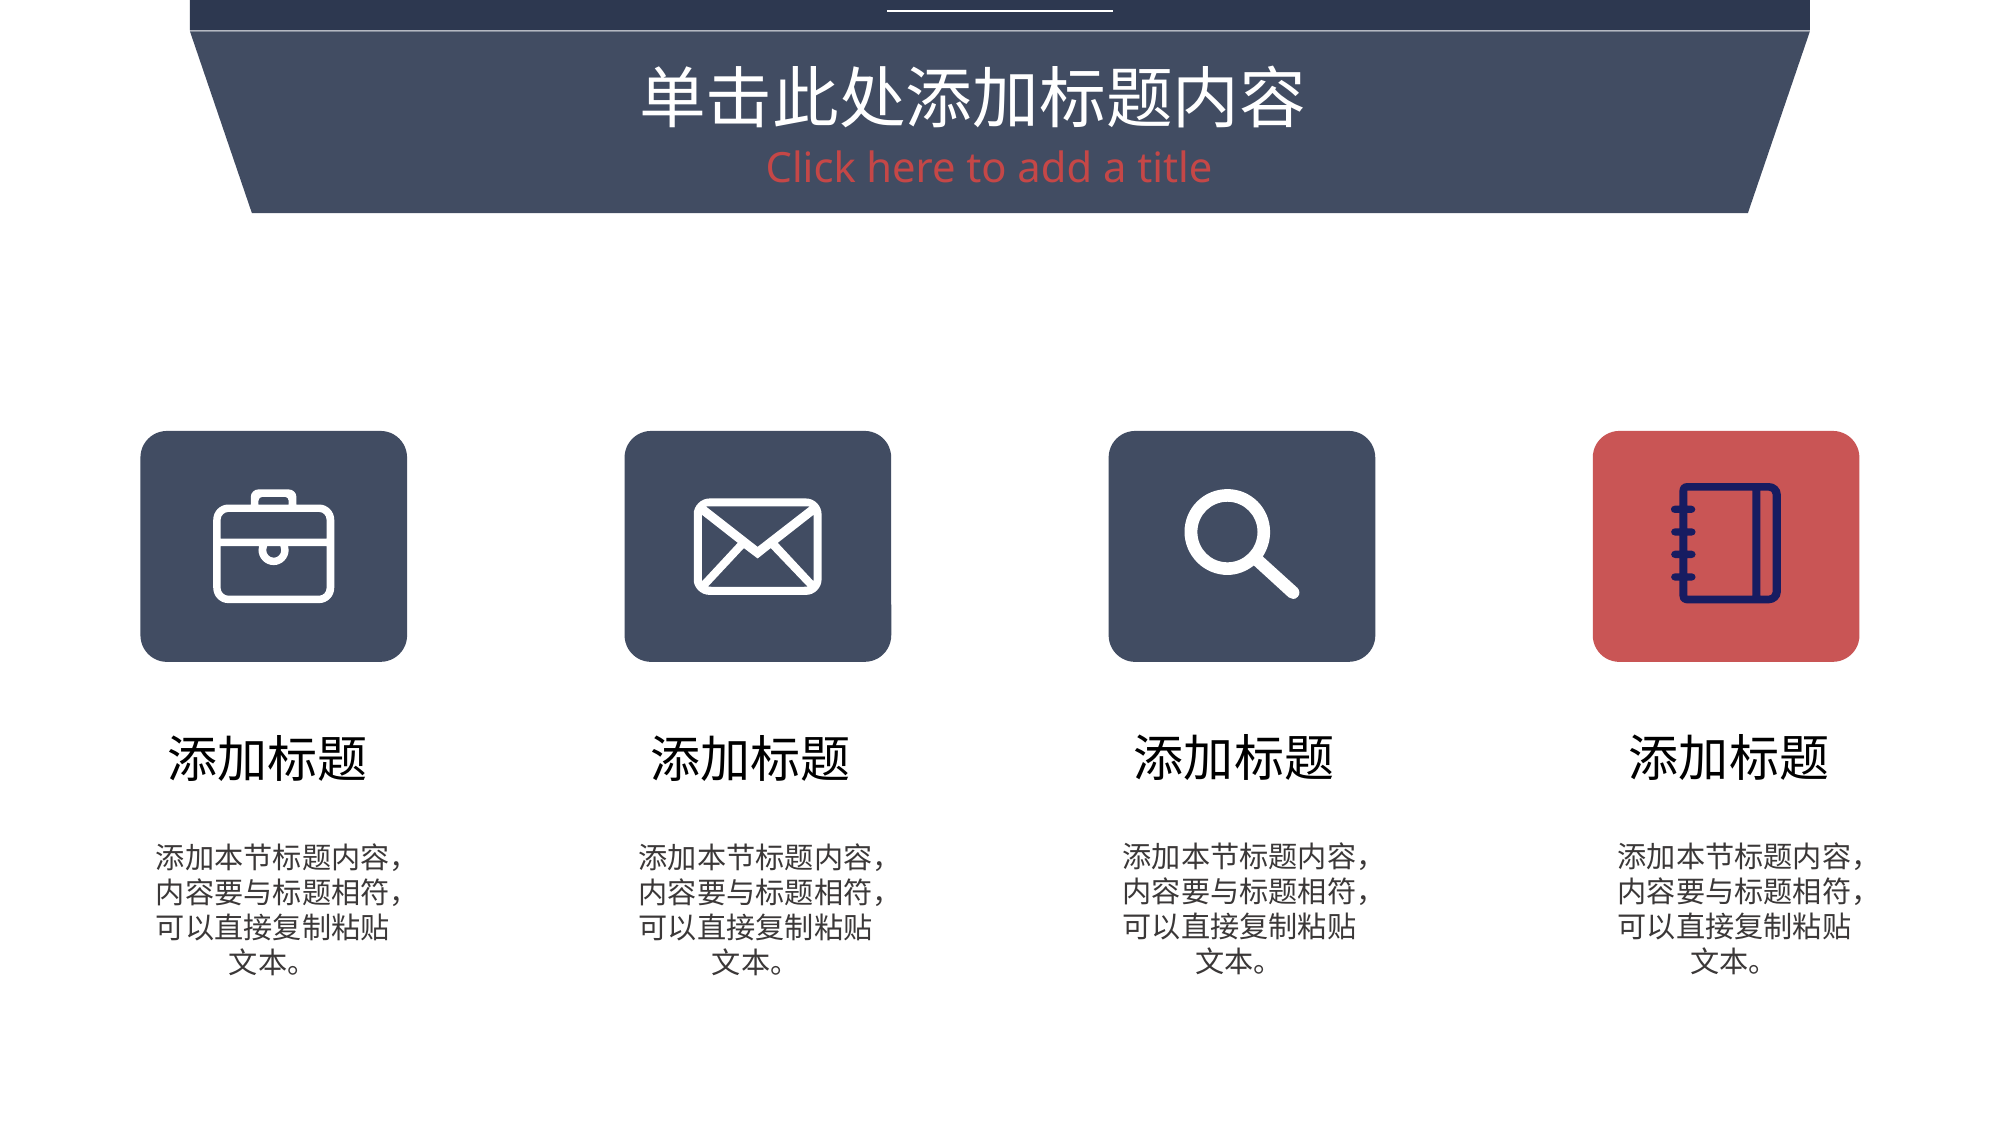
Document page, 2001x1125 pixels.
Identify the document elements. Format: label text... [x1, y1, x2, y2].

text_box 添加标题 [1614, 719, 1860, 794]
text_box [1592, 430, 1860, 662]
text_box 添加标题 [152, 720, 398, 796]
text_box 添加本节标题内容，内容要与标题相符，可以直接复制粘贴文本。 [137, 831, 409, 987]
text_box 添加本节标题内容，内容要与标题相符，可以直接复制粘贴文本。 [619, 831, 892, 987]
text_box 添加本节标题内容，内容要与标题相符，可以直接复制粘贴文本。 [1103, 830, 1375, 986]
text_box 添加标题 [1119, 719, 1365, 794]
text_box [1108, 430, 1376, 662]
text_box 添加标题 [635, 720, 881, 796]
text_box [140, 430, 408, 662]
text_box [189, 0, 1810, 213]
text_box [624, 430, 892, 662]
text_box 添加本节标题内容，内容要与标题相符，可以直接复制粘贴文本。 [1598, 830, 1870, 986]
